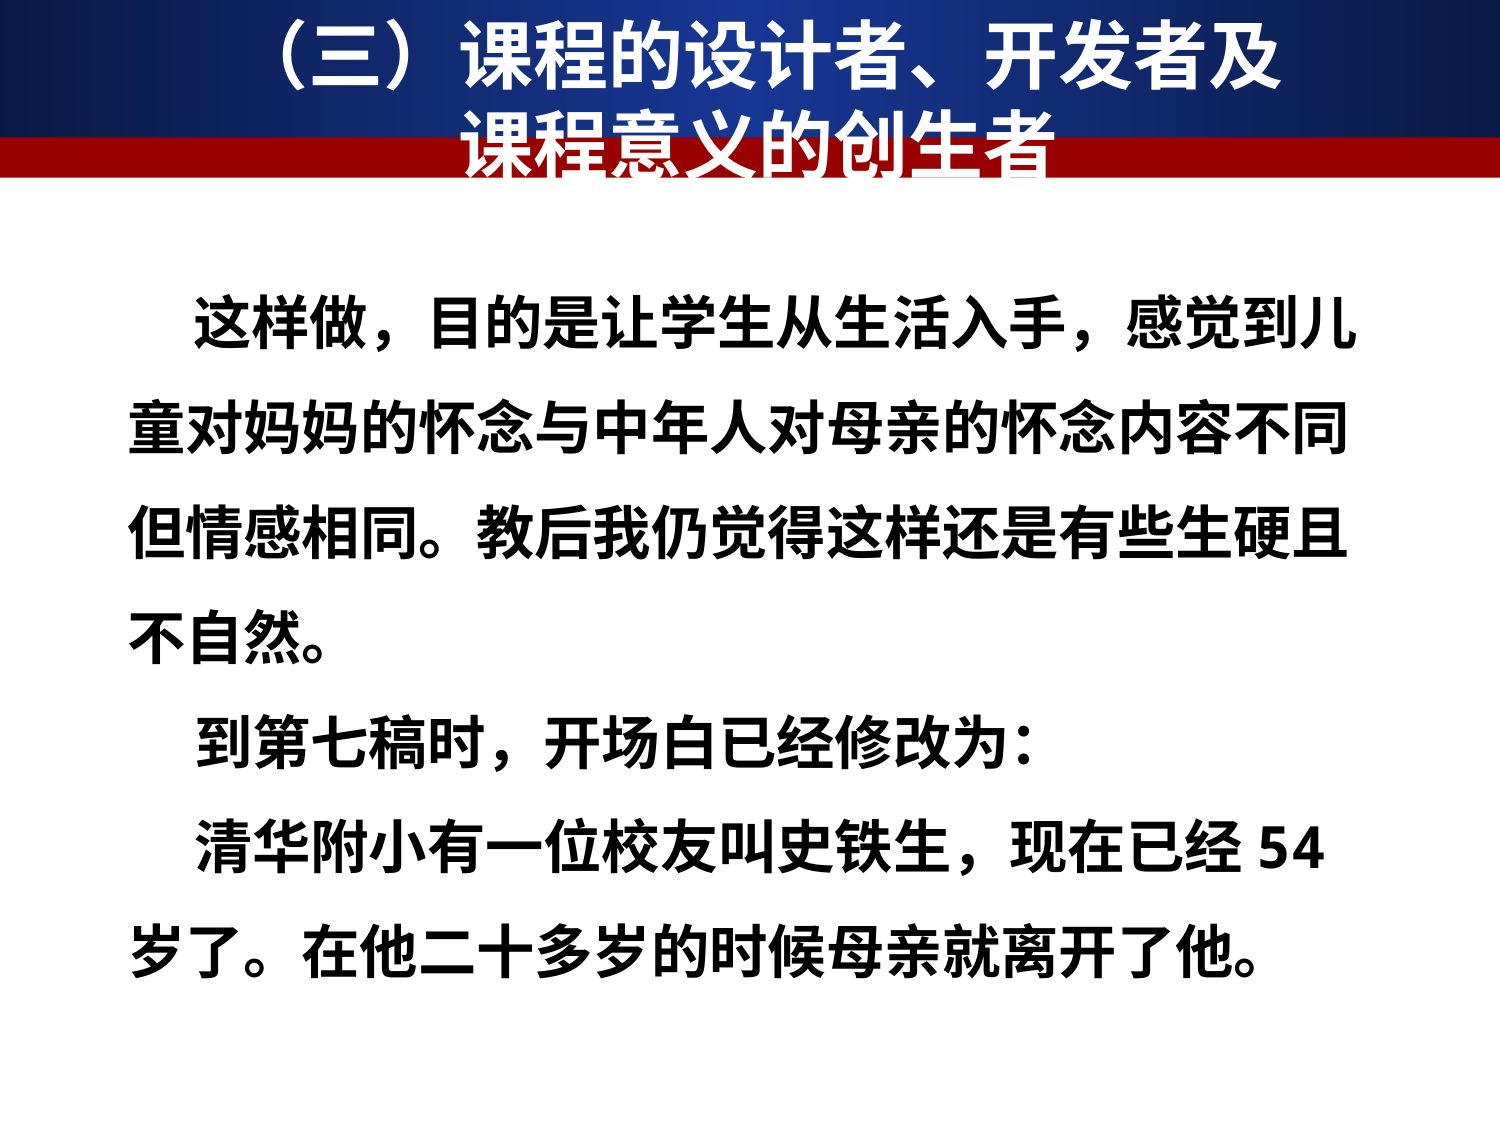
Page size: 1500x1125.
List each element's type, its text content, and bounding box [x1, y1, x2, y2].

list 这样做，目的是让学生从生活入手，感觉到儿童对妈妈的怀念与中年人对母亲的怀念内容不同但情感相同。教后我仍觉得这样还是有些生硬且不自然。 到第七稿时，开场白已经修改为： 清华附小有一位校友叫史铁生，现在已经54岁了。在他二十多岁的时候母亲就离开了他。 [112, 243, 1400, 965]
title （三）课程的设计者、开发者及 课程意义的创生者 [0, 0, 1500, 197]
